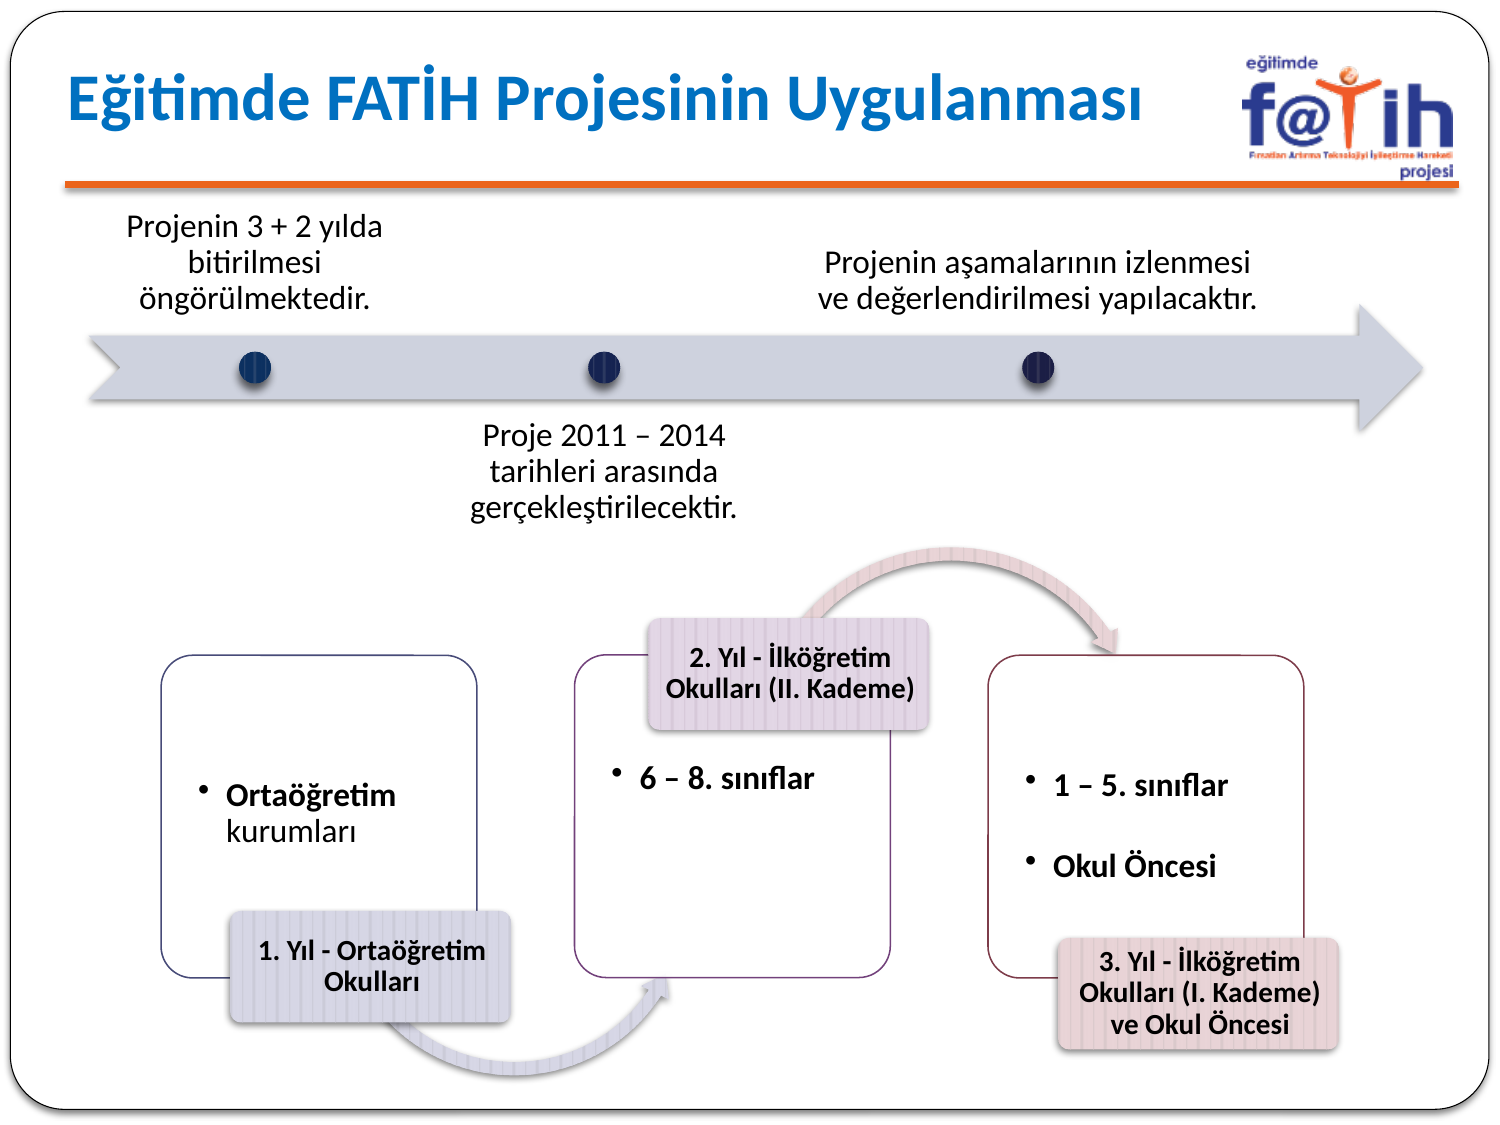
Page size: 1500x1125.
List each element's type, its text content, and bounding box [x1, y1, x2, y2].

picture [1242, 54, 1453, 182]
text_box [88, 207, 1424, 528]
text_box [123, 550, 1377, 1083]
text_box Eğitimde FATİH Projesinin Uygulanması [53, 66, 1187, 149]
